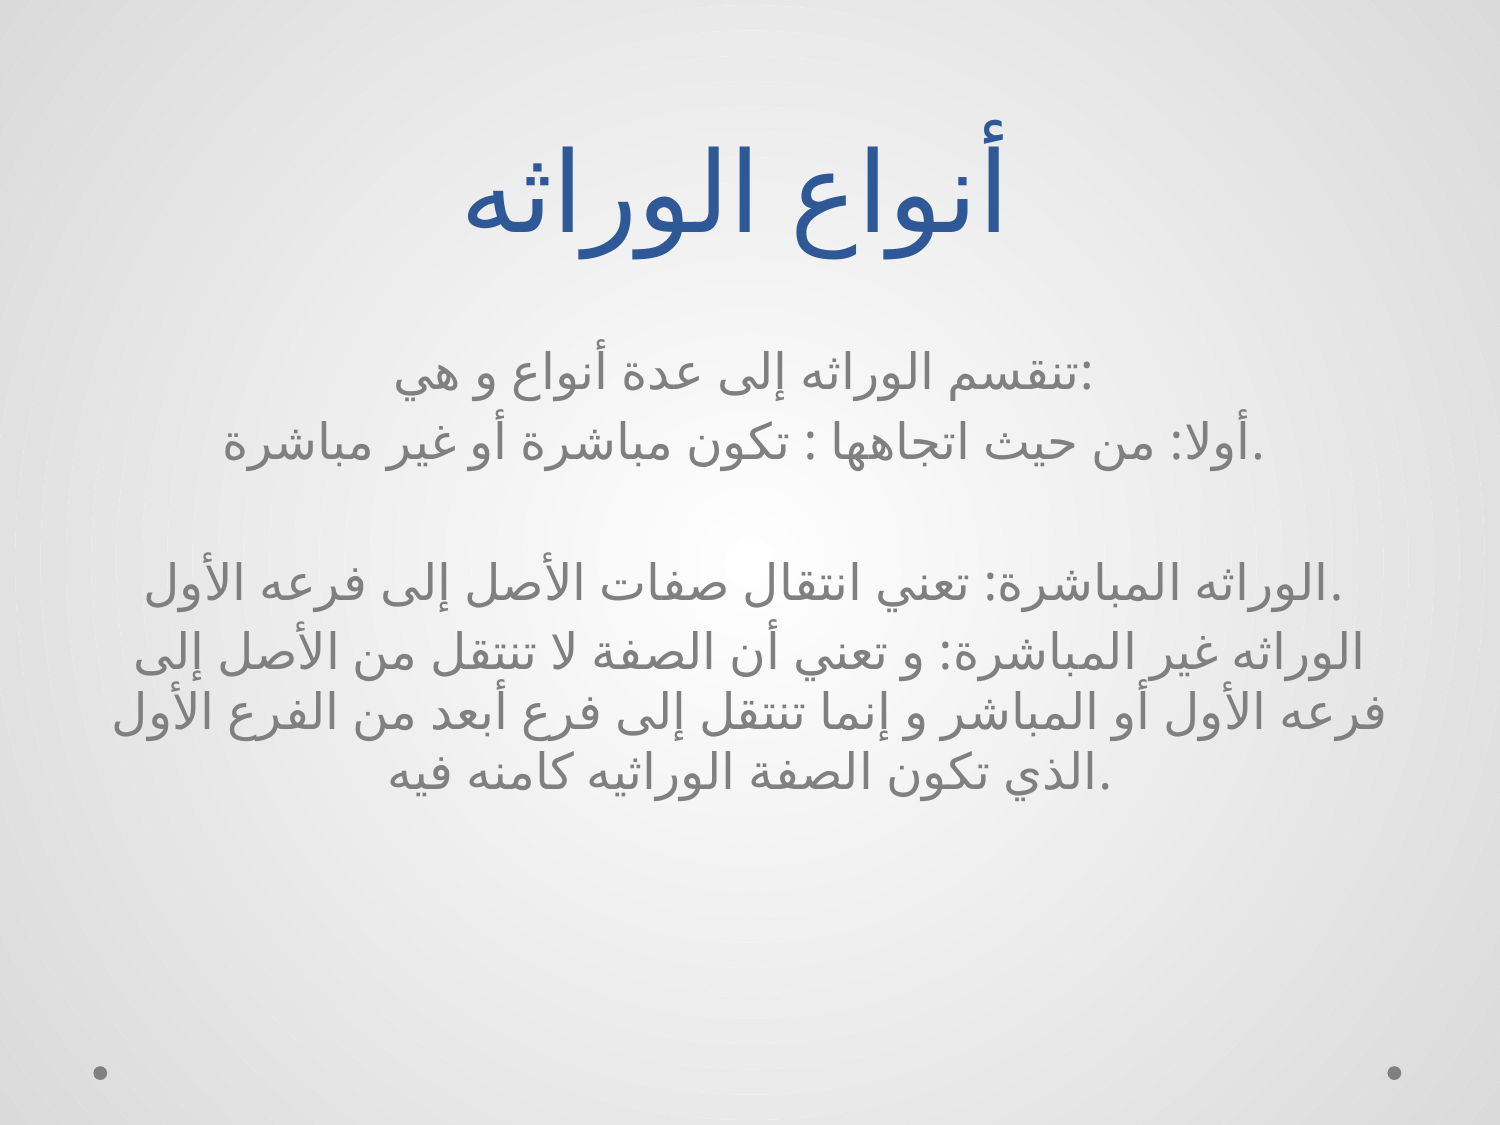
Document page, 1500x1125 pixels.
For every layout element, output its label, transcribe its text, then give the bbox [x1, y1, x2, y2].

title أنواع الوراثه [75, 0, 1425, 262]
list تنقسم الوراثه إلى عدة أنواع و هي: أولا: من حيث اتجاهها : تكون مباشرة أو غير مباشرة. الوراثه المباشرة: تعني انتقال صفات الأصل إلى فرعه الأول. الوراثه غير المباشرة: و تعني أن الصفة لا تنتقل من الأصل إلى فرعه الأول أو المباشر و إنما تنتقل إلى فرع أبعد من الفرع الأول الذي تكون الصفة الوراثيه كامنه فيه. [75, 262, 1425, 1005]
